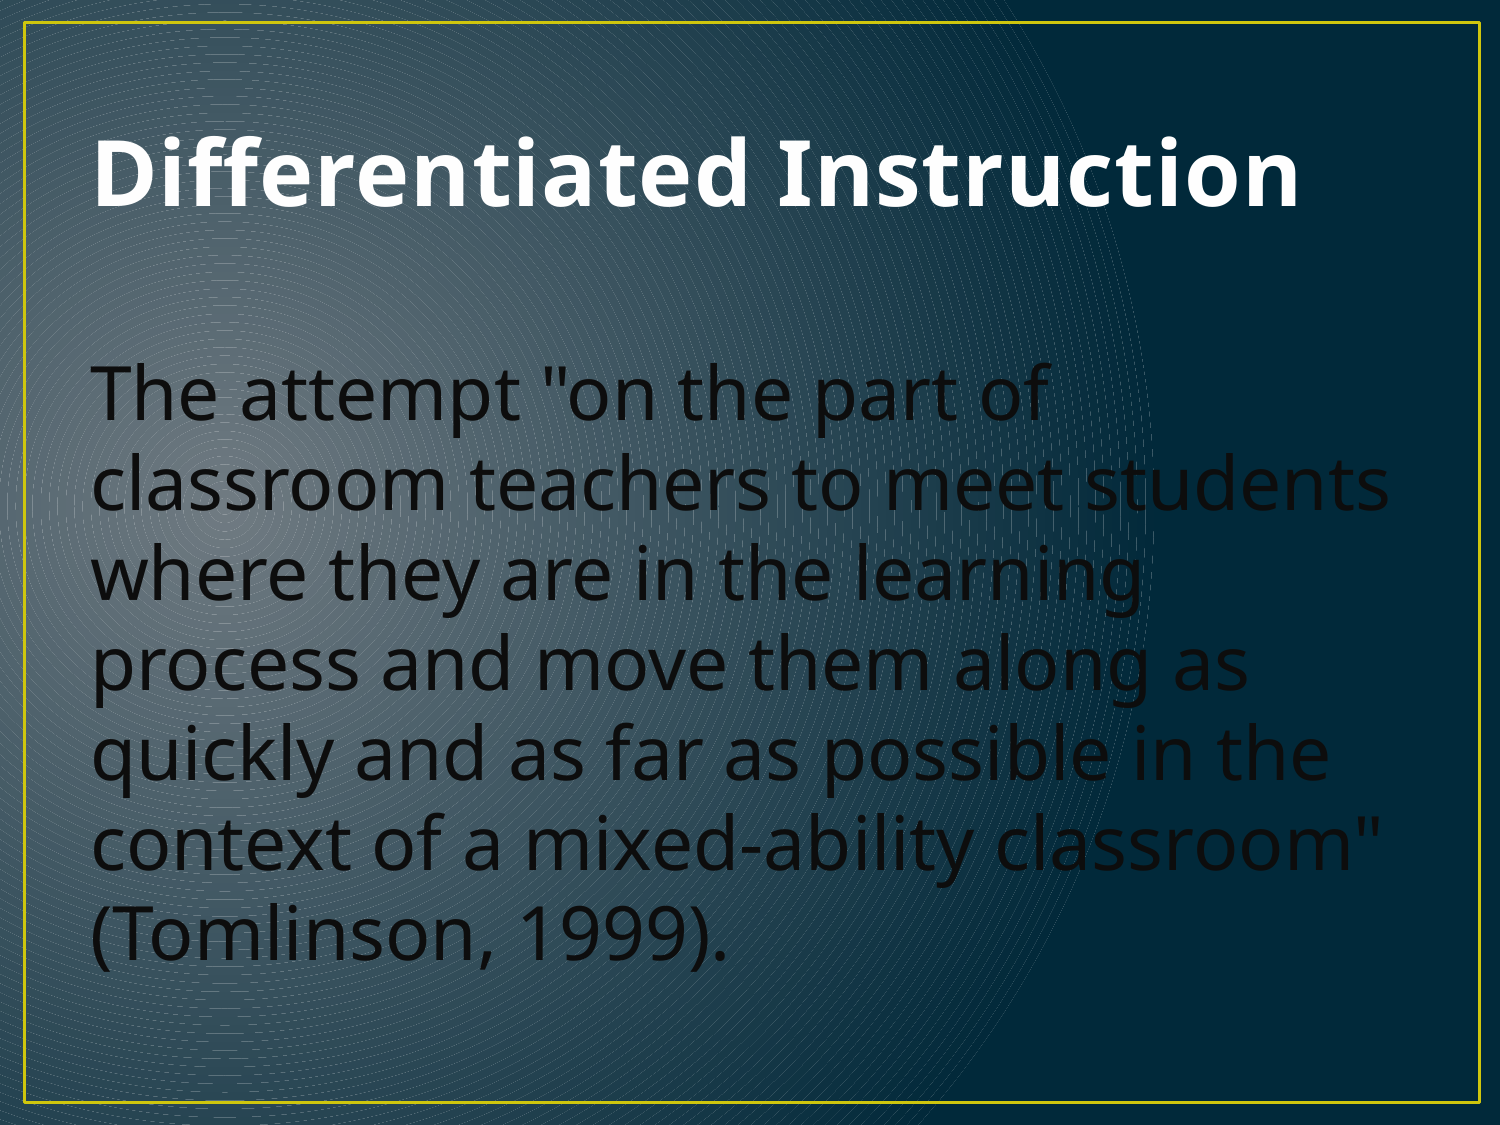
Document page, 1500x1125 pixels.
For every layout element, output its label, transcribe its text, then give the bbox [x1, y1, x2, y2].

title Differentiated Instruction [75, 45, 1425, 233]
list The attempt "on the part of classroom teachers to meet students where they are in the learning process and move them along as quickly and as far as possible in the context of a mixed-ability classroom" (Tomlinson, 1999). [75, 262, 1425, 1005]
